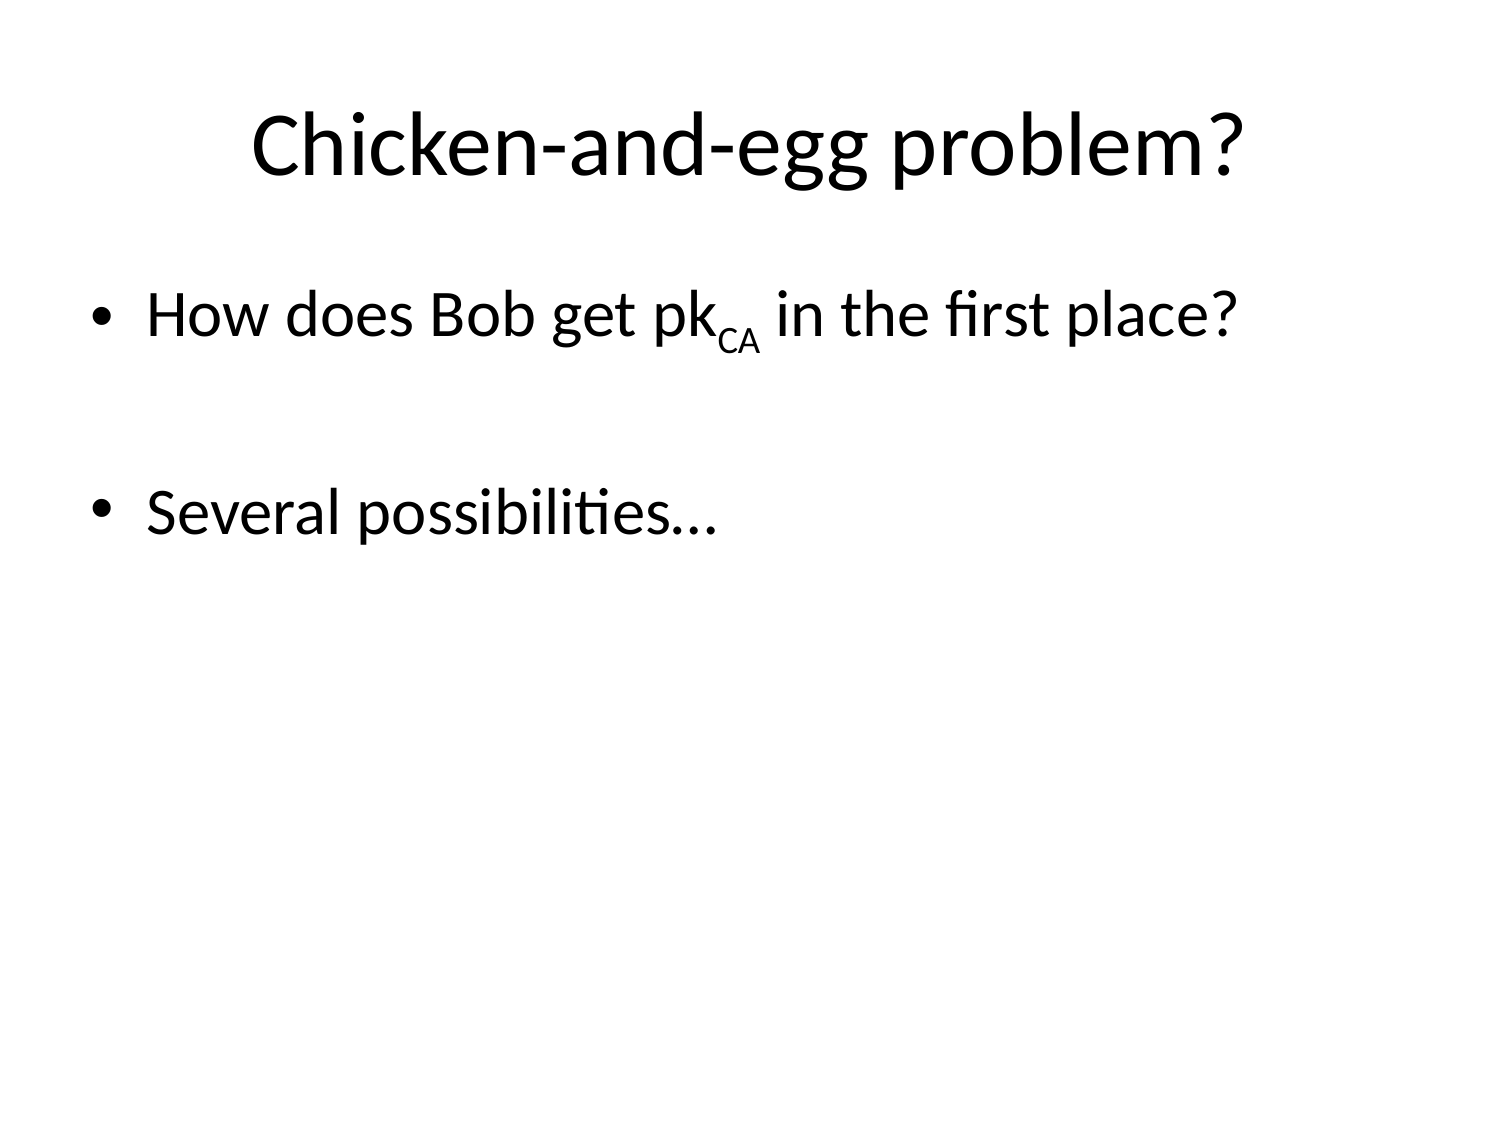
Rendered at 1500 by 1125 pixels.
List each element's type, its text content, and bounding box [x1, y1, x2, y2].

title Chicken-and-egg problem? [75, 45, 1425, 233]
list How does Bob get pkCA in the first place? Several possibilities… [75, 262, 1425, 1005]
